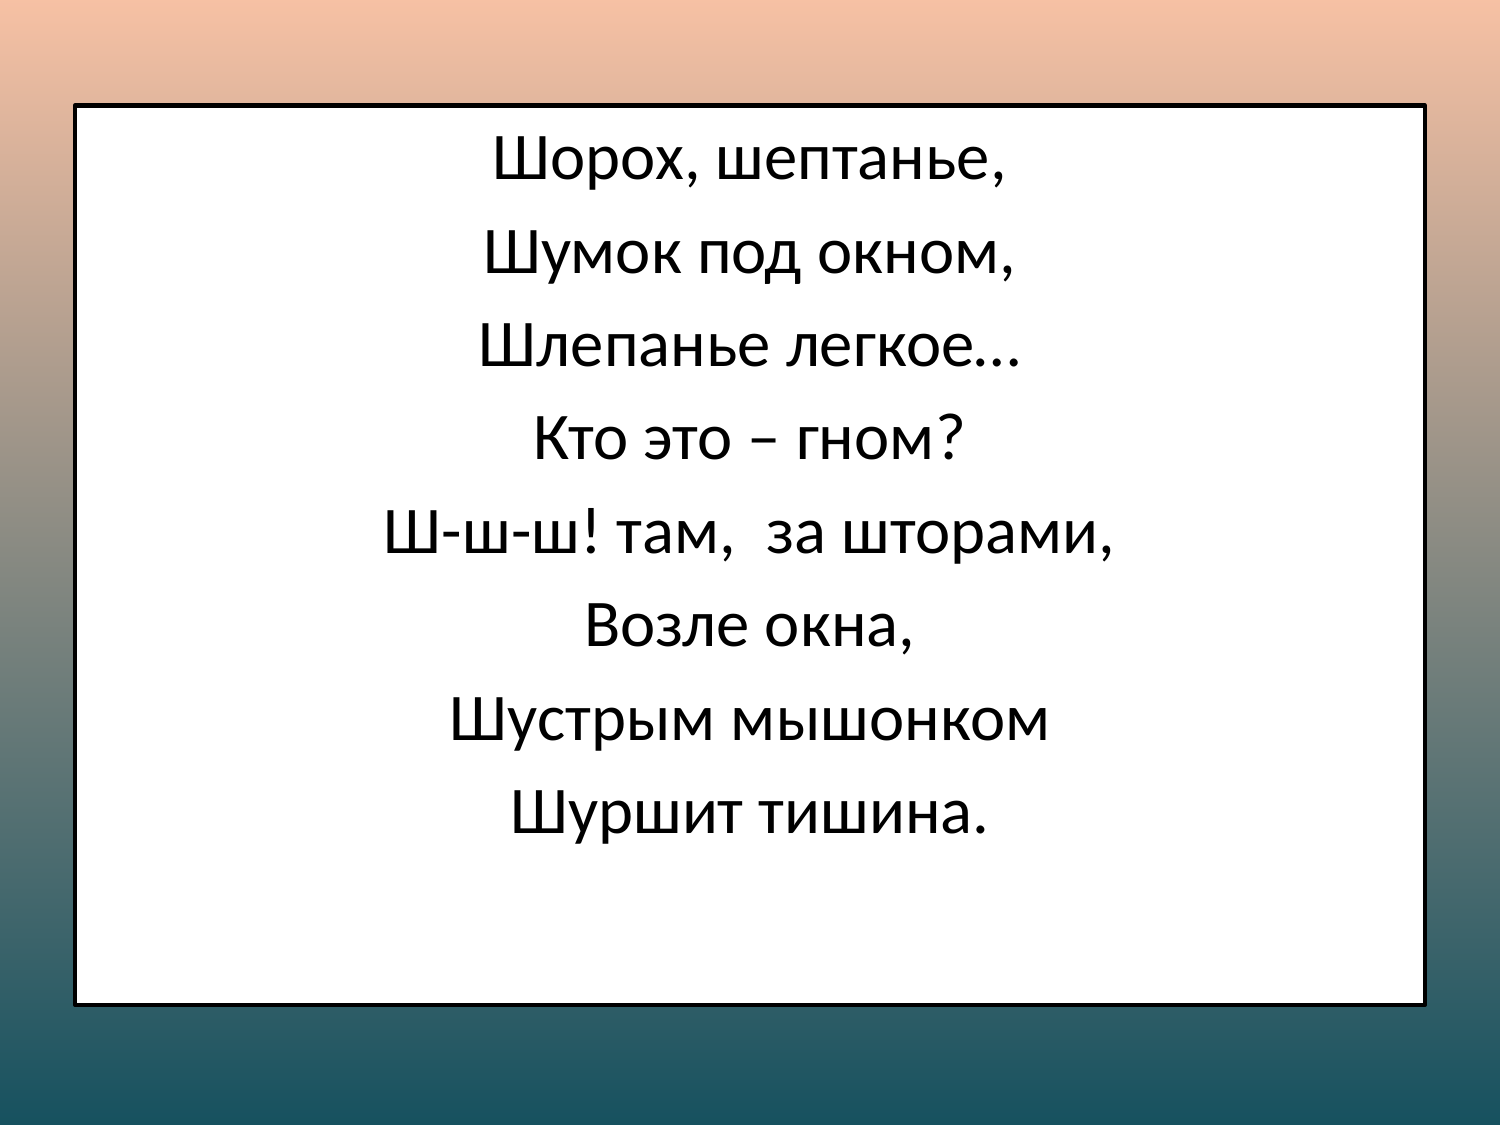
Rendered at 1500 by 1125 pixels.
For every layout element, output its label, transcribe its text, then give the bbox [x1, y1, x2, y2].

list Шорох, шептанье, Шумок под окном, Шлепанье легкое… Кто это – гном? Ш-ш-ш! там, за шторами, Возле окна, Шустрым мышонком Шуршит тишина. [73, 103, 1427, 1007]
